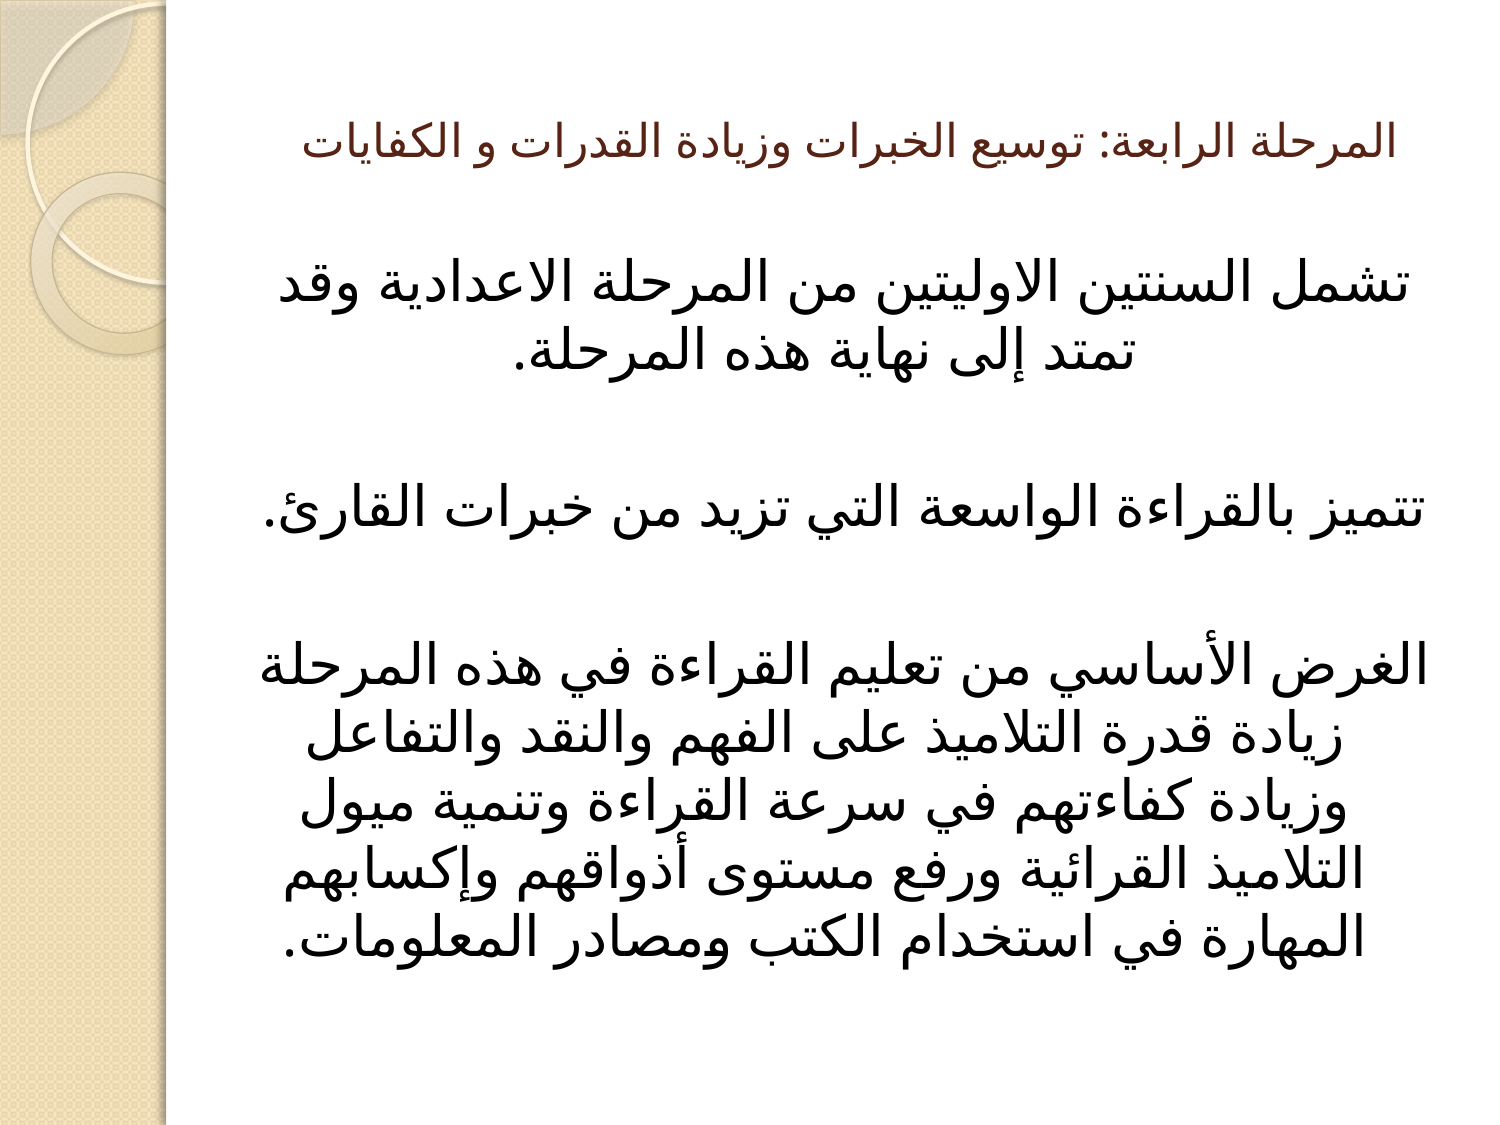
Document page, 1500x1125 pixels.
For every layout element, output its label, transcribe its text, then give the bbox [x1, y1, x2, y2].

list تشمل السنتين الاوليتين من المرحلة الاعدادية وقد تمتد إلى نهاية هذه المرحلة. تتميز بالقراءة الواسعة التي تزيد من خبرات القارئ. الغرض الأساسي من تعليم القراءة في هذه المرحلة زيادة قدرة التلاميذ على الفهم والنقد والتفاعل وزيادة كفاءتهم في سرعة القراءة وتنمية ميول التلاميذ القرائية ورفع مستوى أذواقهم وإكسابهم المهارة في استخدام الكتب ومصادر المعلومات. [235, 237, 1466, 1025]
title المرحلة الرابعة: توسيع الخبرات وزيادة القدرات و الكفايات [235, 45, 1466, 233]
